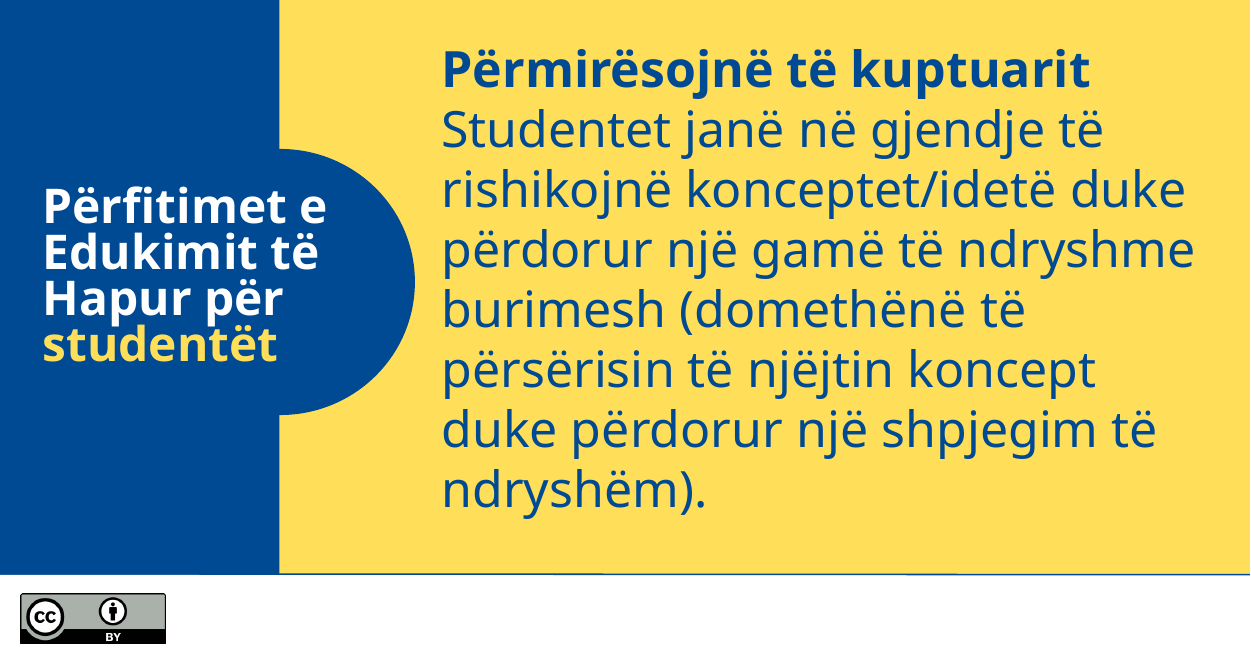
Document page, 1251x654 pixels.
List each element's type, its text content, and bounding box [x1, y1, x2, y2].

text_box [196, 386, 365, 416]
text_box Përfitimet e Edukimit të Hapur për studentët [27, 171, 368, 386]
text_box [368, 181, 415, 383]
text_box [0, 0, 280, 573]
text_box [206, 148, 355, 171]
picture [20, 592, 166, 645]
text_box [0, 582, 1250, 654]
text_box Përmirësojnë të kuptuarit Studentet janë në gjendje të rishikojnë konceptet/idetë duke përdorur një gamë të ndryshme burimesh (domethënë të përsërisin të njëjtin koncept duke përdorur një shpjegim të ndryshëm). [426, 22, 1241, 533]
